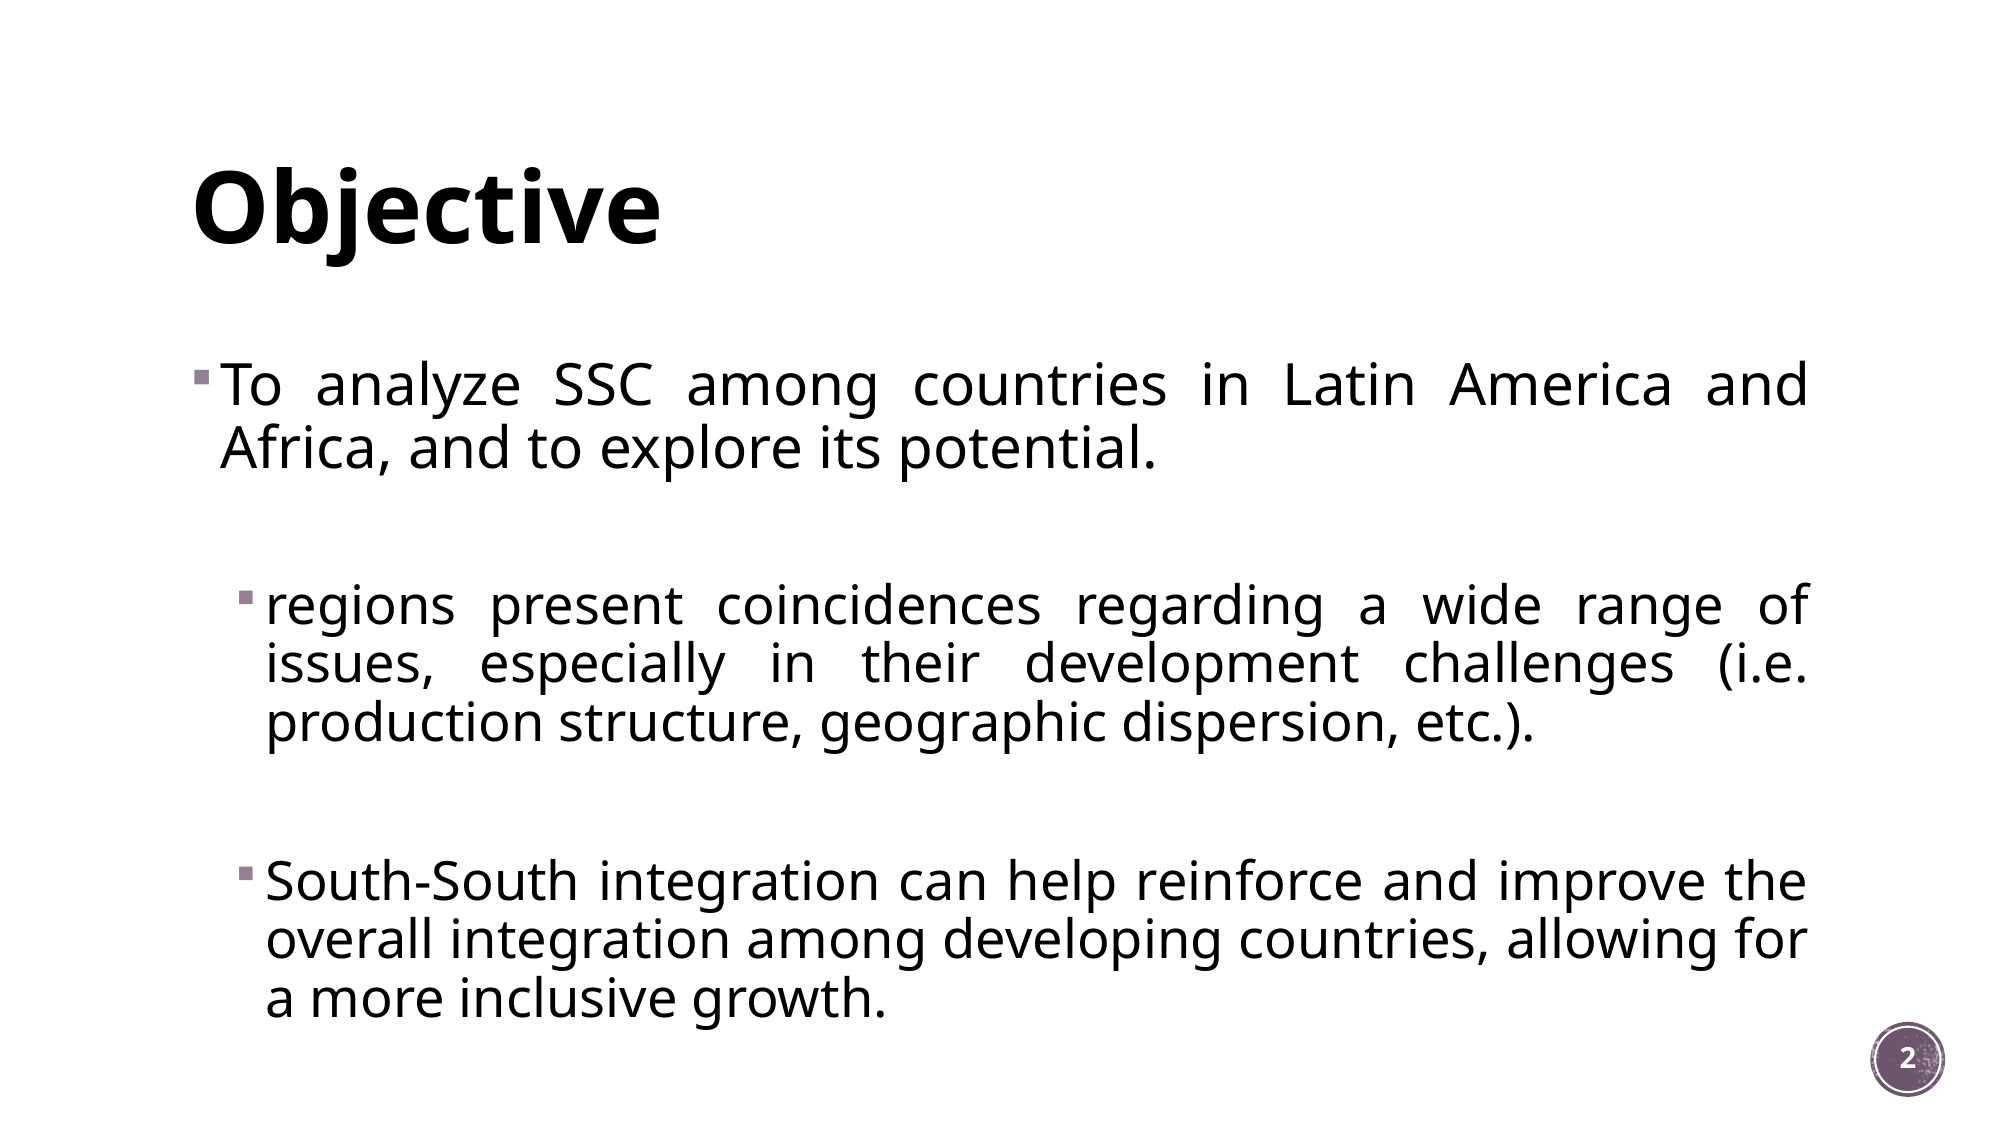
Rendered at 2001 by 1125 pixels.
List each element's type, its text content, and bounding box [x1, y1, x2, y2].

list To analyze SSC among countries in Latin America and Africa, and to explore its potential. regions present coincidences regarding a wide range of issues, especially in their development challenges (i.e. production structure, geographic dispersion, etc.). South-South integration can help reinforce and improve the overall integration among developing countries, allowing for a more inclusive growth. [175, 348, 1826, 1089]
slide_number 2 [1855, 1028, 1961, 1089]
title Objective [175, 79, 1826, 344]
